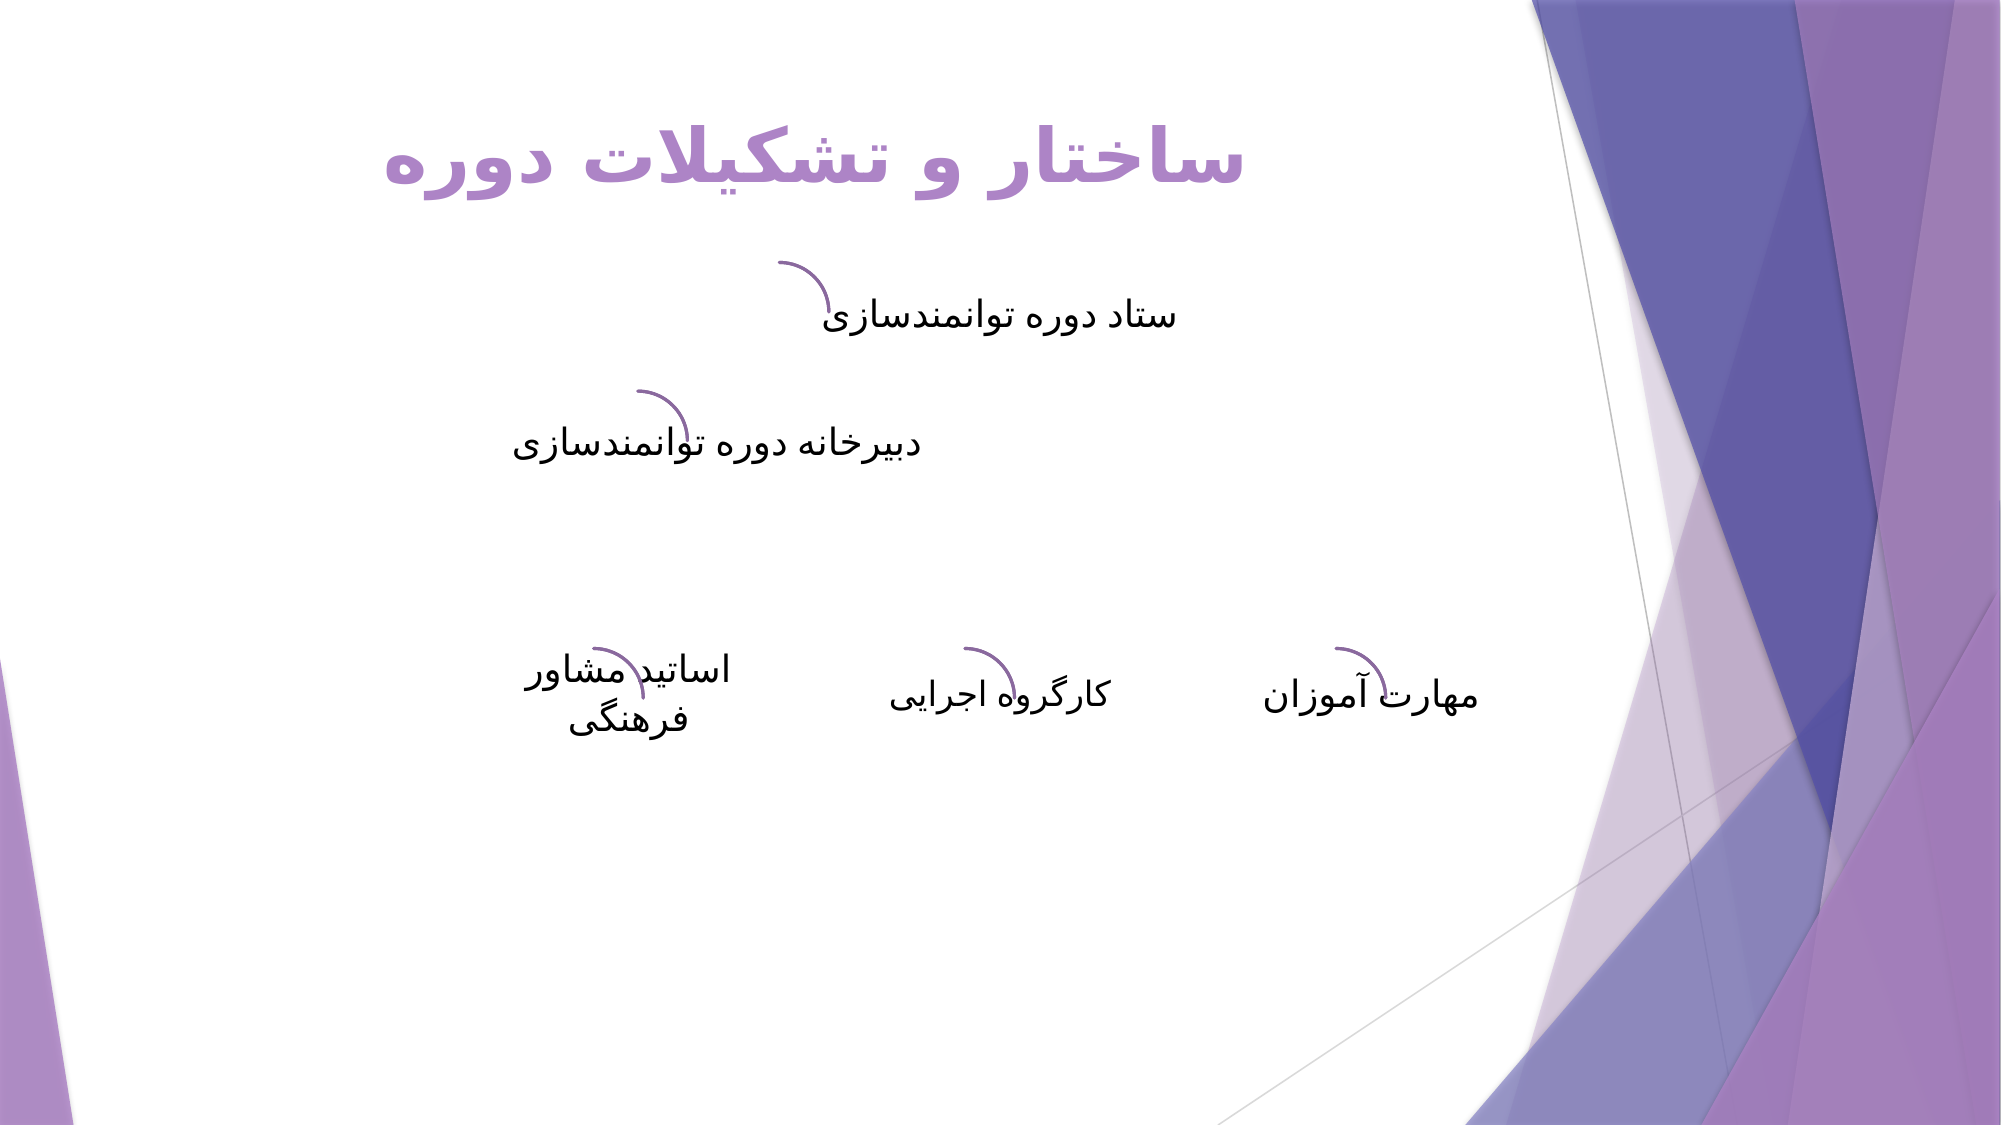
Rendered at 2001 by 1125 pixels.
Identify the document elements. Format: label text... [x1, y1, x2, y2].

title ساختار و تشکیلات دوره [111, 99, 1522, 317]
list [324, 261, 1676, 1006]
